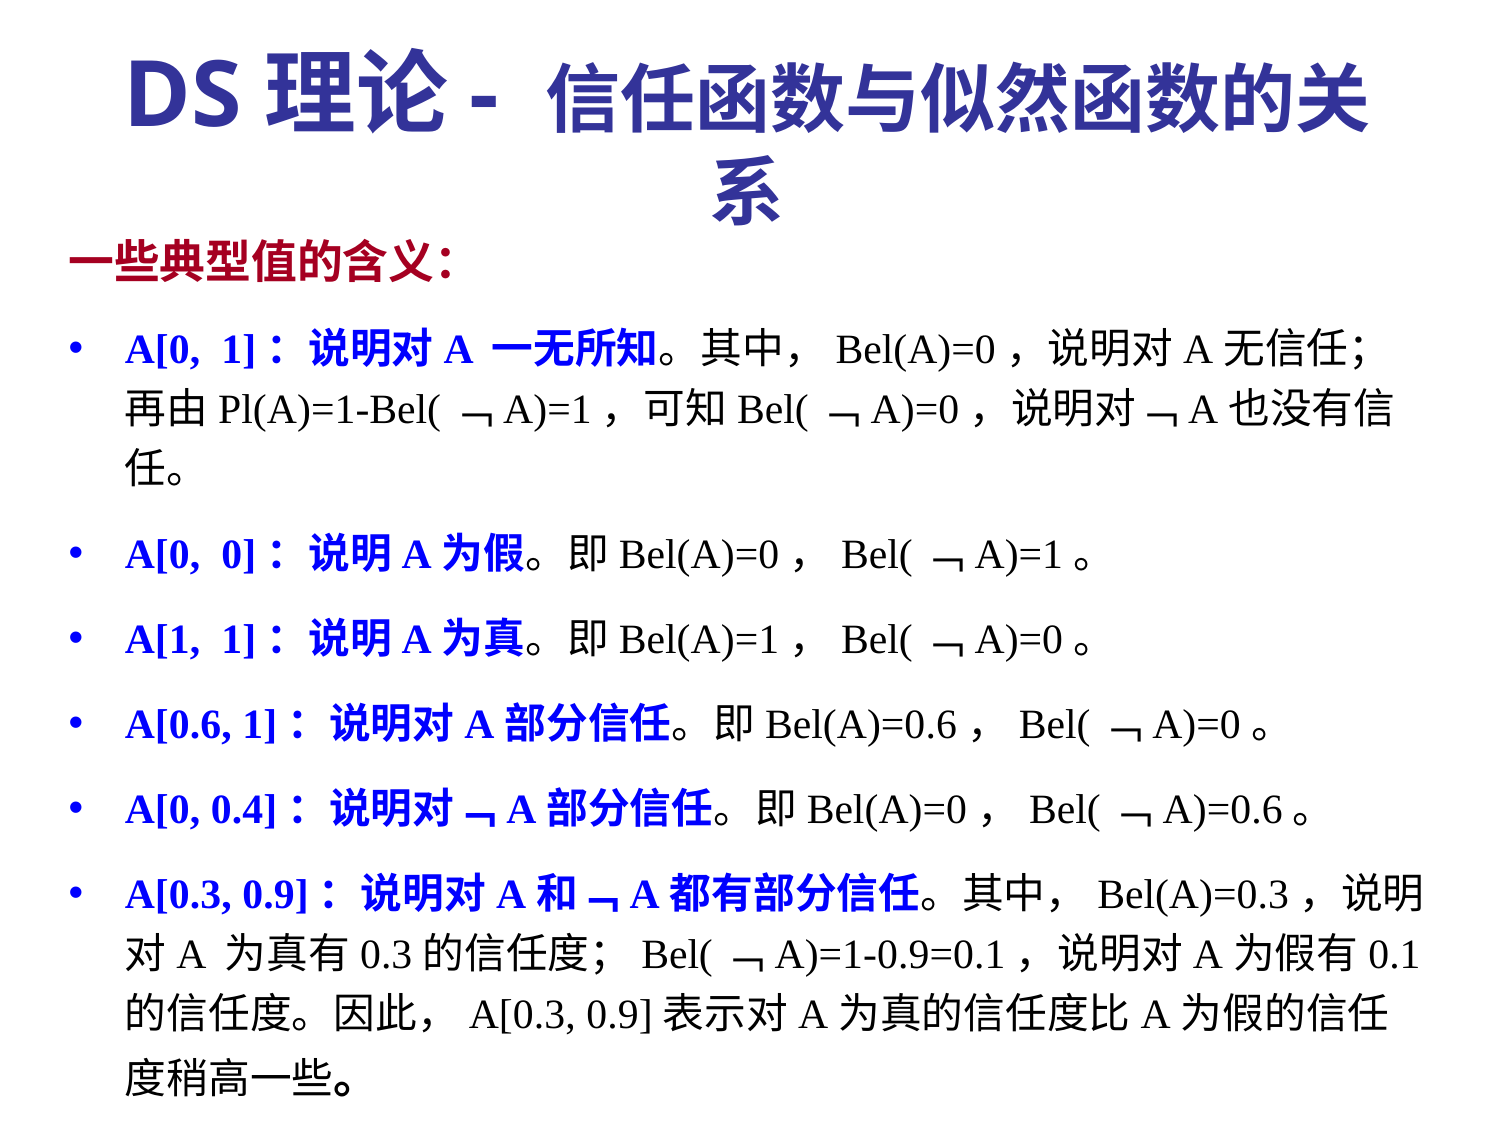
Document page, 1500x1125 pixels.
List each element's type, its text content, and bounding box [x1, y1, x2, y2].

text_box DS理论- 信任函数与似然函数的关系 [71, 26, 1422, 179]
text_box 一些典型值的含义： A[0, 1]：说明对A 一无所知。其中，Bel(A)=0，说明对A无信任；再由Pl(A)=1-Bel(﹁A)=1，可知Bel(﹁A)=0，说明对﹁A也没有信任。 A[0, 0]：说明A为假。即Bel(A)=0，Bel(﹁A)=1。 A[1, 1]：说明A为真。即Bel(A)=1，Bel(﹁A)=0。 A[0.6, 1]：说明对A部分信任。即Bel(A)=0.6，Bel(﹁A)=0。 A[0, 0.4]：说明对﹁A部分信任。即Bel(A)=0，Bel(﹁A)=0.6。 A[0.3, 0.9]：说明对A和﹁A都有部分信任。其中，Bel(A)=0.3，说明对A 为真有0.3的信任度；Bel(﹁A)=1-0.9=0.1，说明对A为假有0.1的信任度。因此，A[0.3, 0.9]表示对A为真的信任度比A为假的信任度稍高一些。 [53, 213, 1441, 1111]
